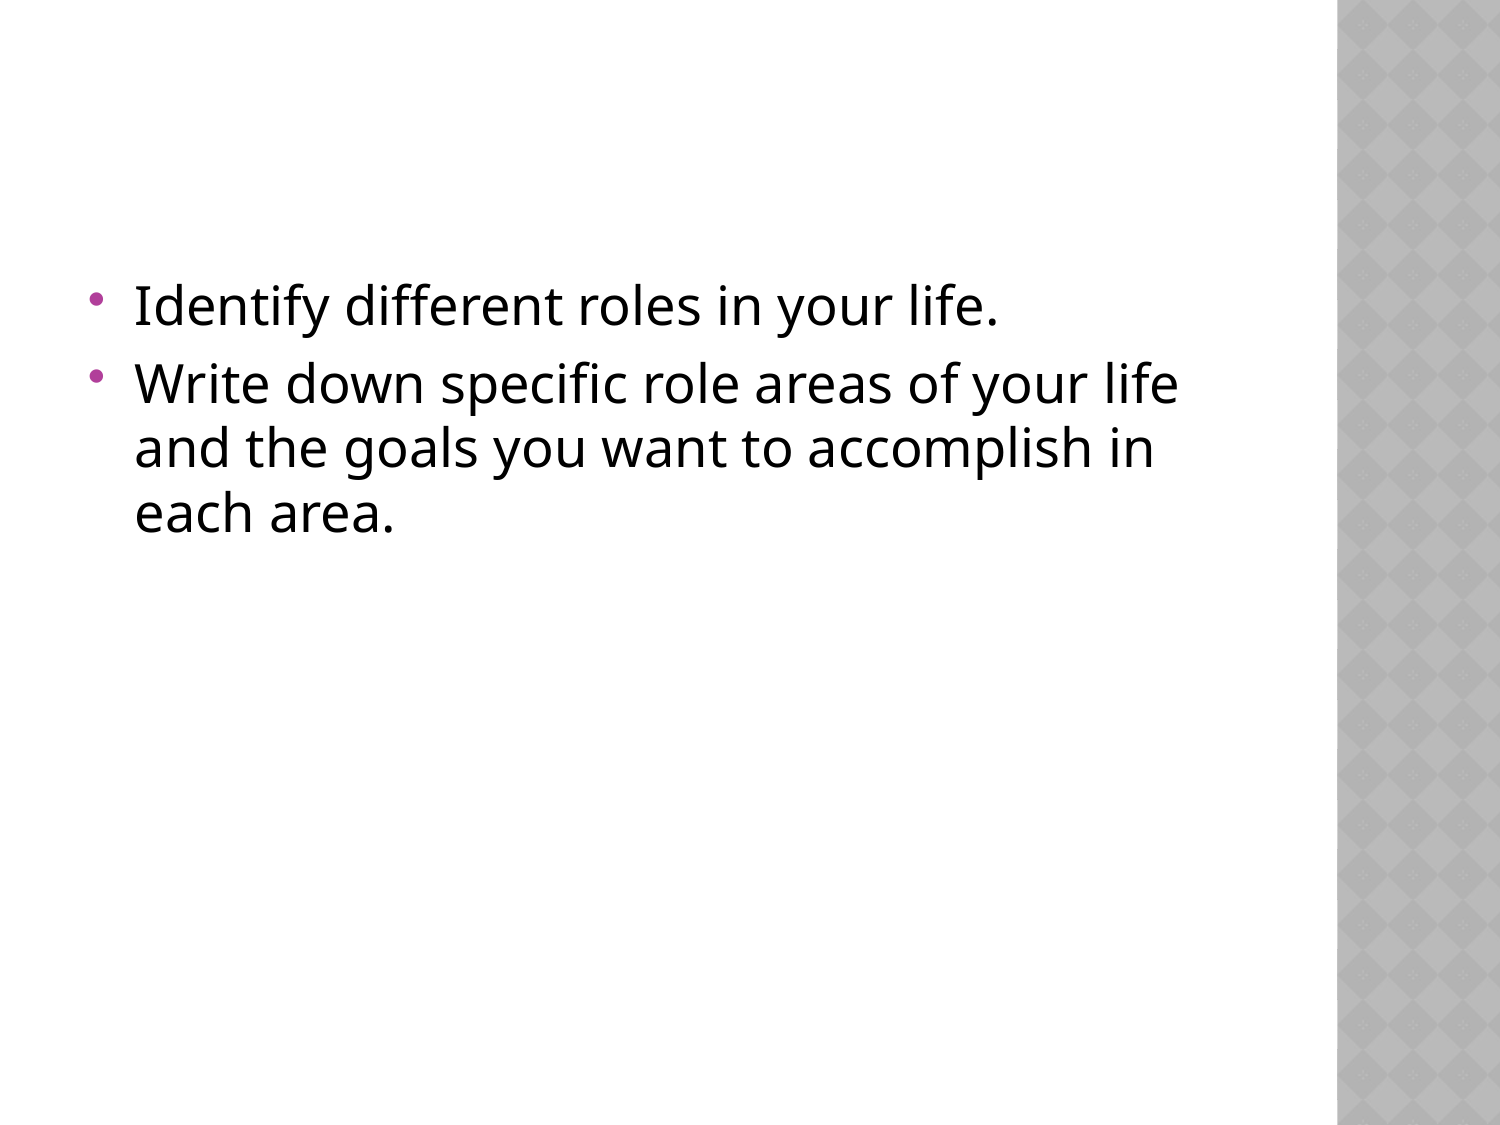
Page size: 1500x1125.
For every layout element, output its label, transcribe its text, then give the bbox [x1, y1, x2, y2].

list Identify different roles in your life. Write down specific role areas of your life and the goals you want to accomplish in each area. [75, 264, 1263, 1059]
